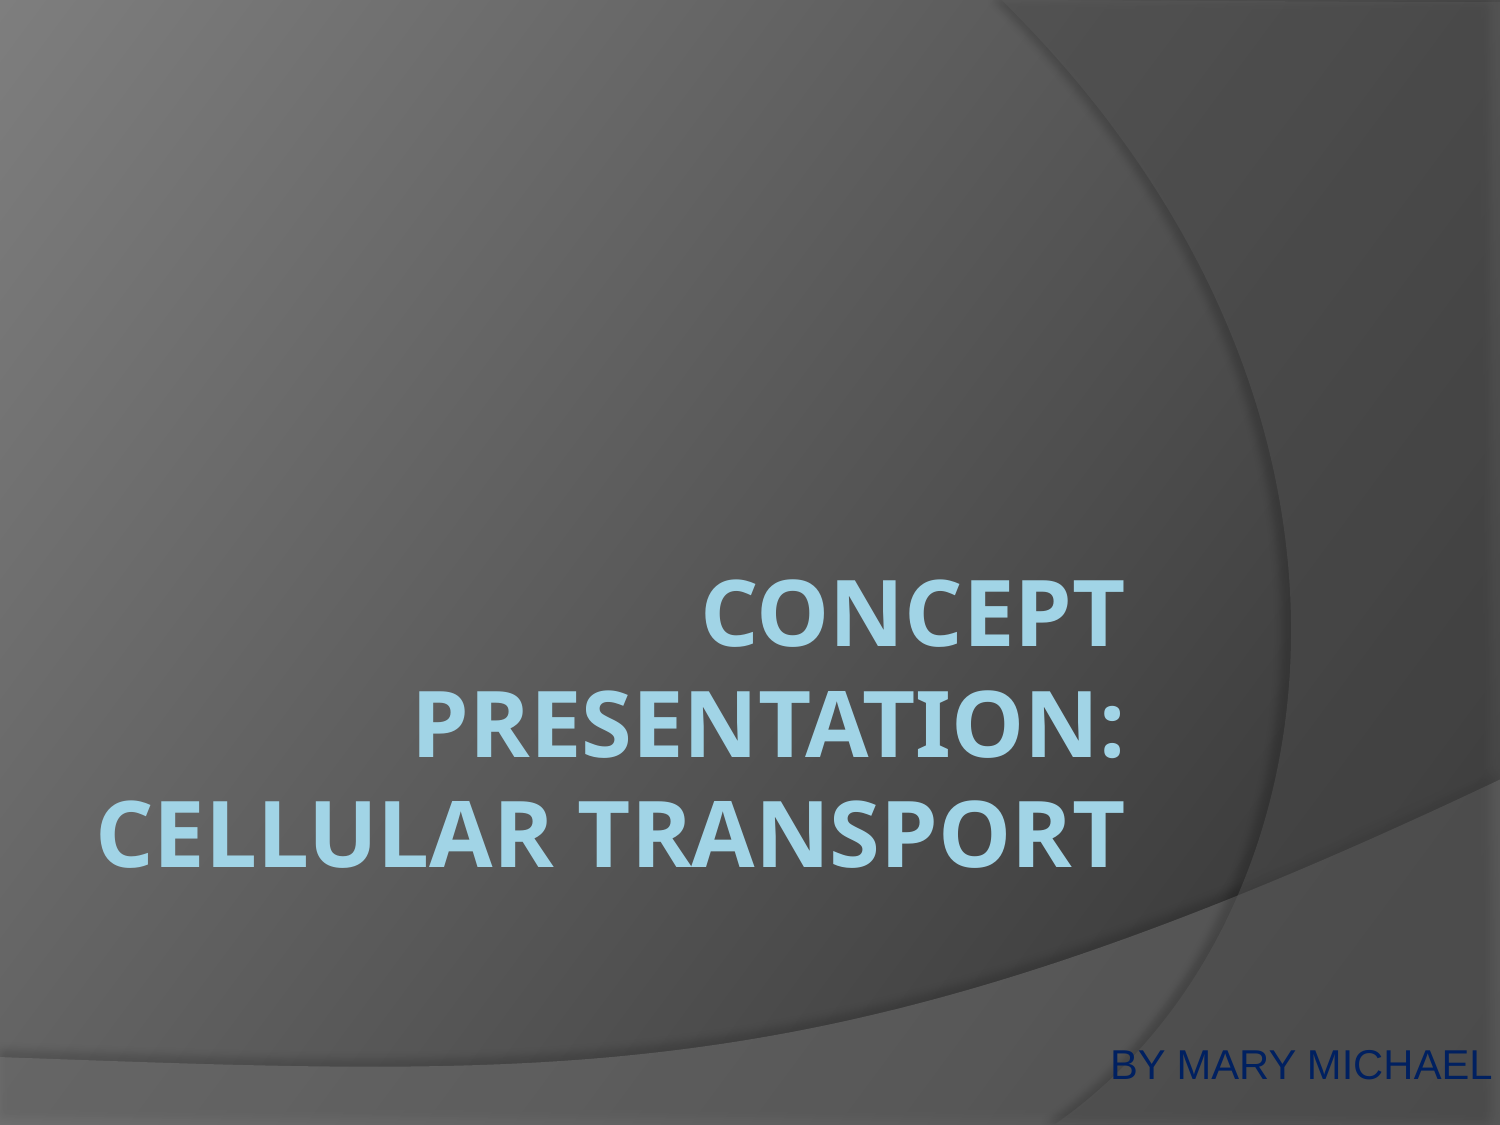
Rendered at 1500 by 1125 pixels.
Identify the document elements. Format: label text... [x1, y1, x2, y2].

title CONCEPT PRESENTATION: CELLULAR TRANSPORT [70, 547, 1134, 925]
subtitle BY MARY MICHAEL [437, 800, 1500, 1088]
